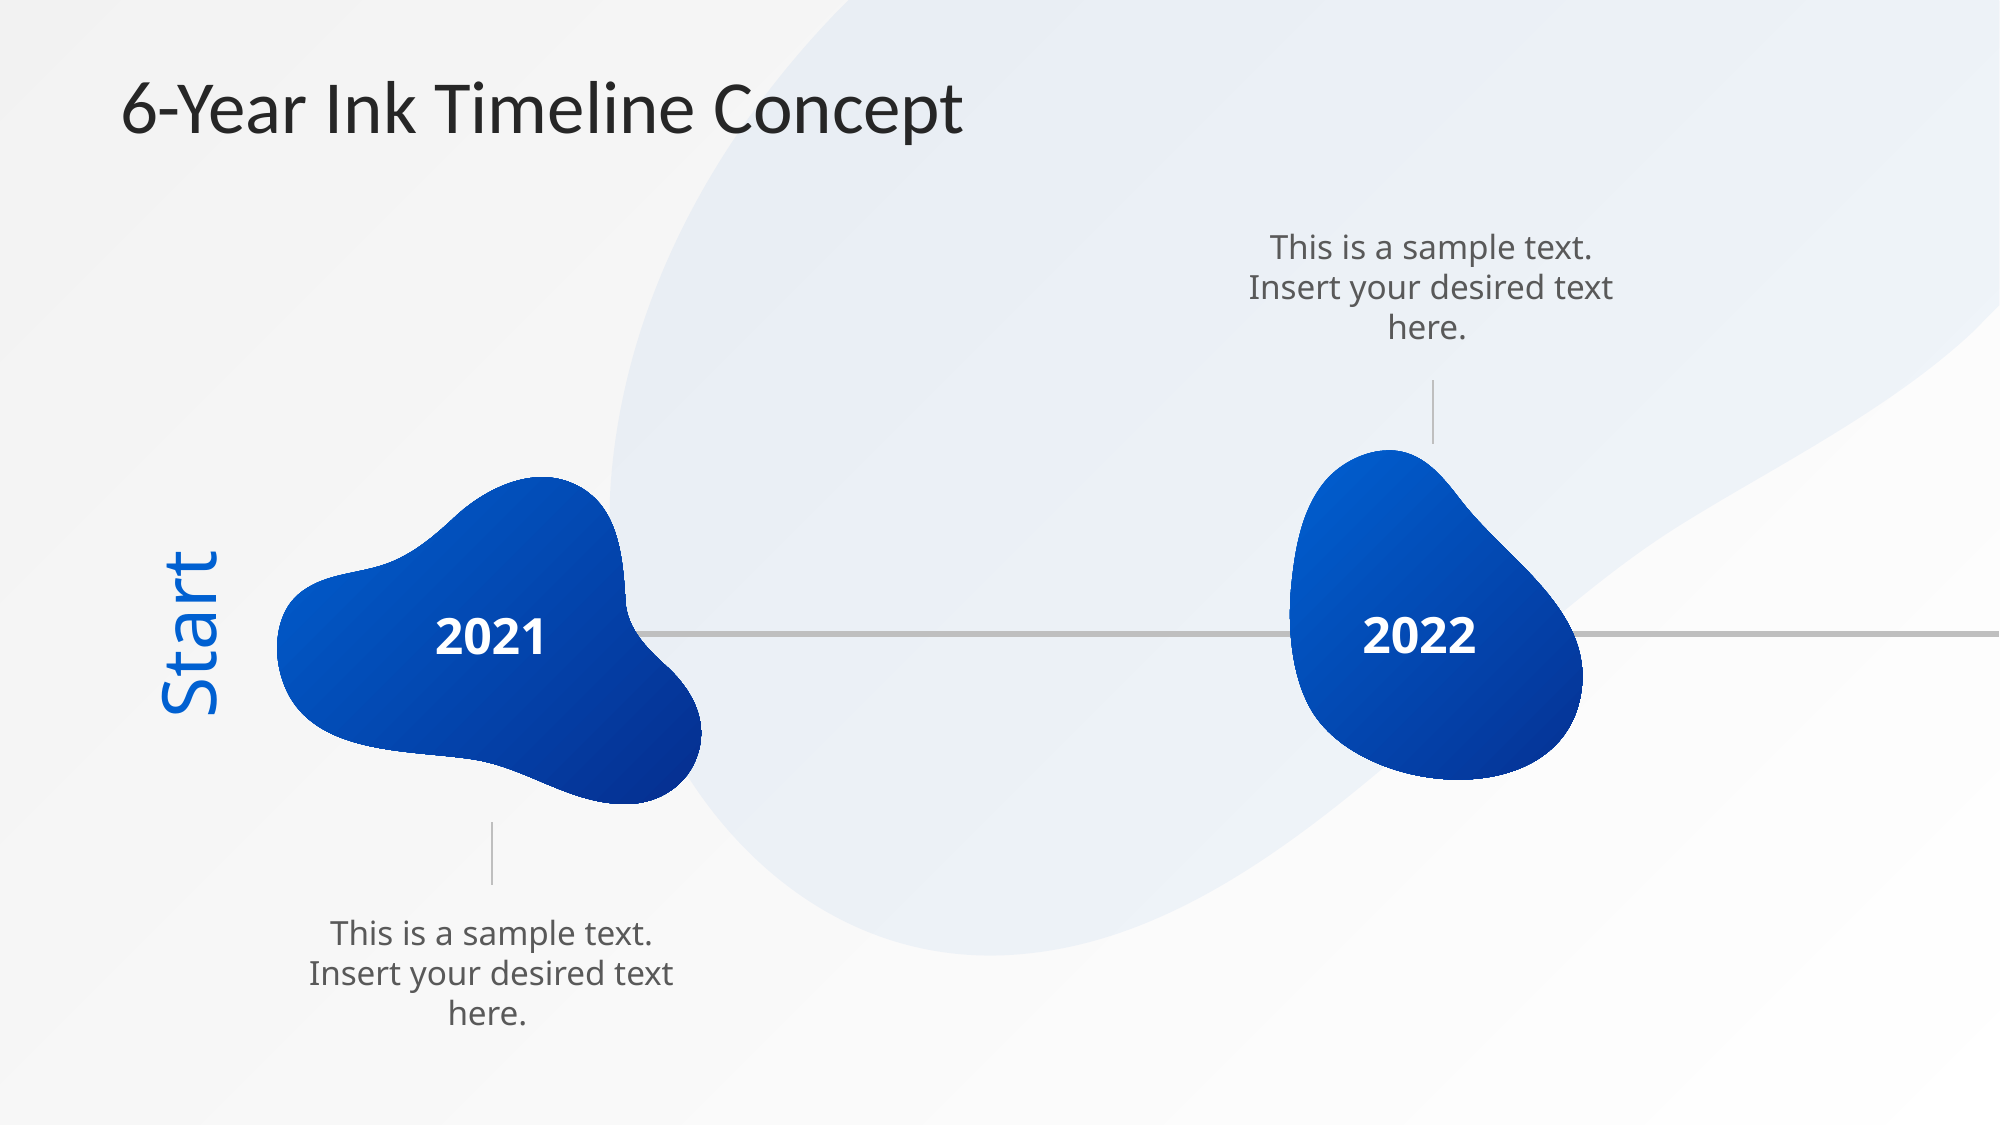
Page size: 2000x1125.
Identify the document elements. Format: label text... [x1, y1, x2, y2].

text_box [277, 477, 702, 804]
text_box 2021 [419, 597, 564, 673]
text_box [1287, 449, 1600, 815]
text_box Start [134, 535, 239, 734]
title 6-Year Ink Timeline Concept [99, 45, 1900, 162]
text_box This is a sample text. Insert your desired text here. [299, 904, 685, 1040]
text_box This is a sample text. Insert your desired text here. [1239, 218, 1624, 354]
